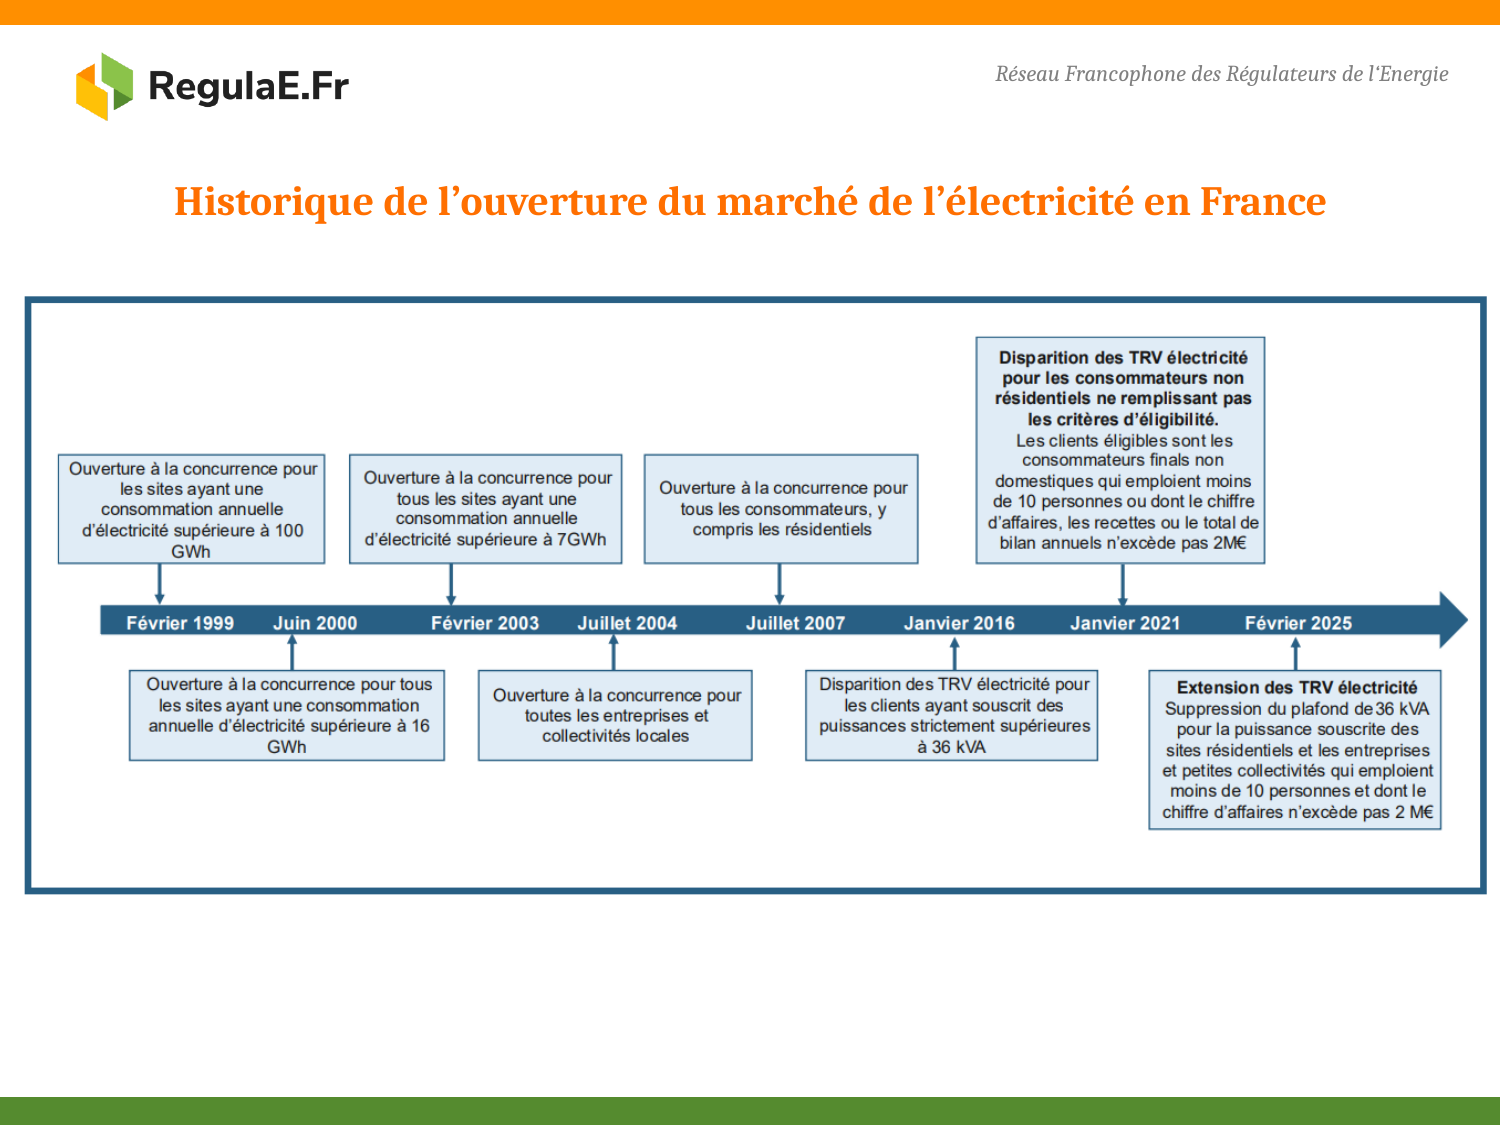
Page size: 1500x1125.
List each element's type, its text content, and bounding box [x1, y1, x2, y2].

text_box [0, 1095, 1500, 1125]
text_box Réseau Francophone des Régulateurs de l‘Energie [811, 51, 1465, 94]
picture [17, 293, 1499, 901]
text_box [0, 0, 1500, 27]
text_box Historique de l’ouverture du marché de l’électricité en France [37, 123, 1465, 274]
picture [74, 51, 349, 121]
